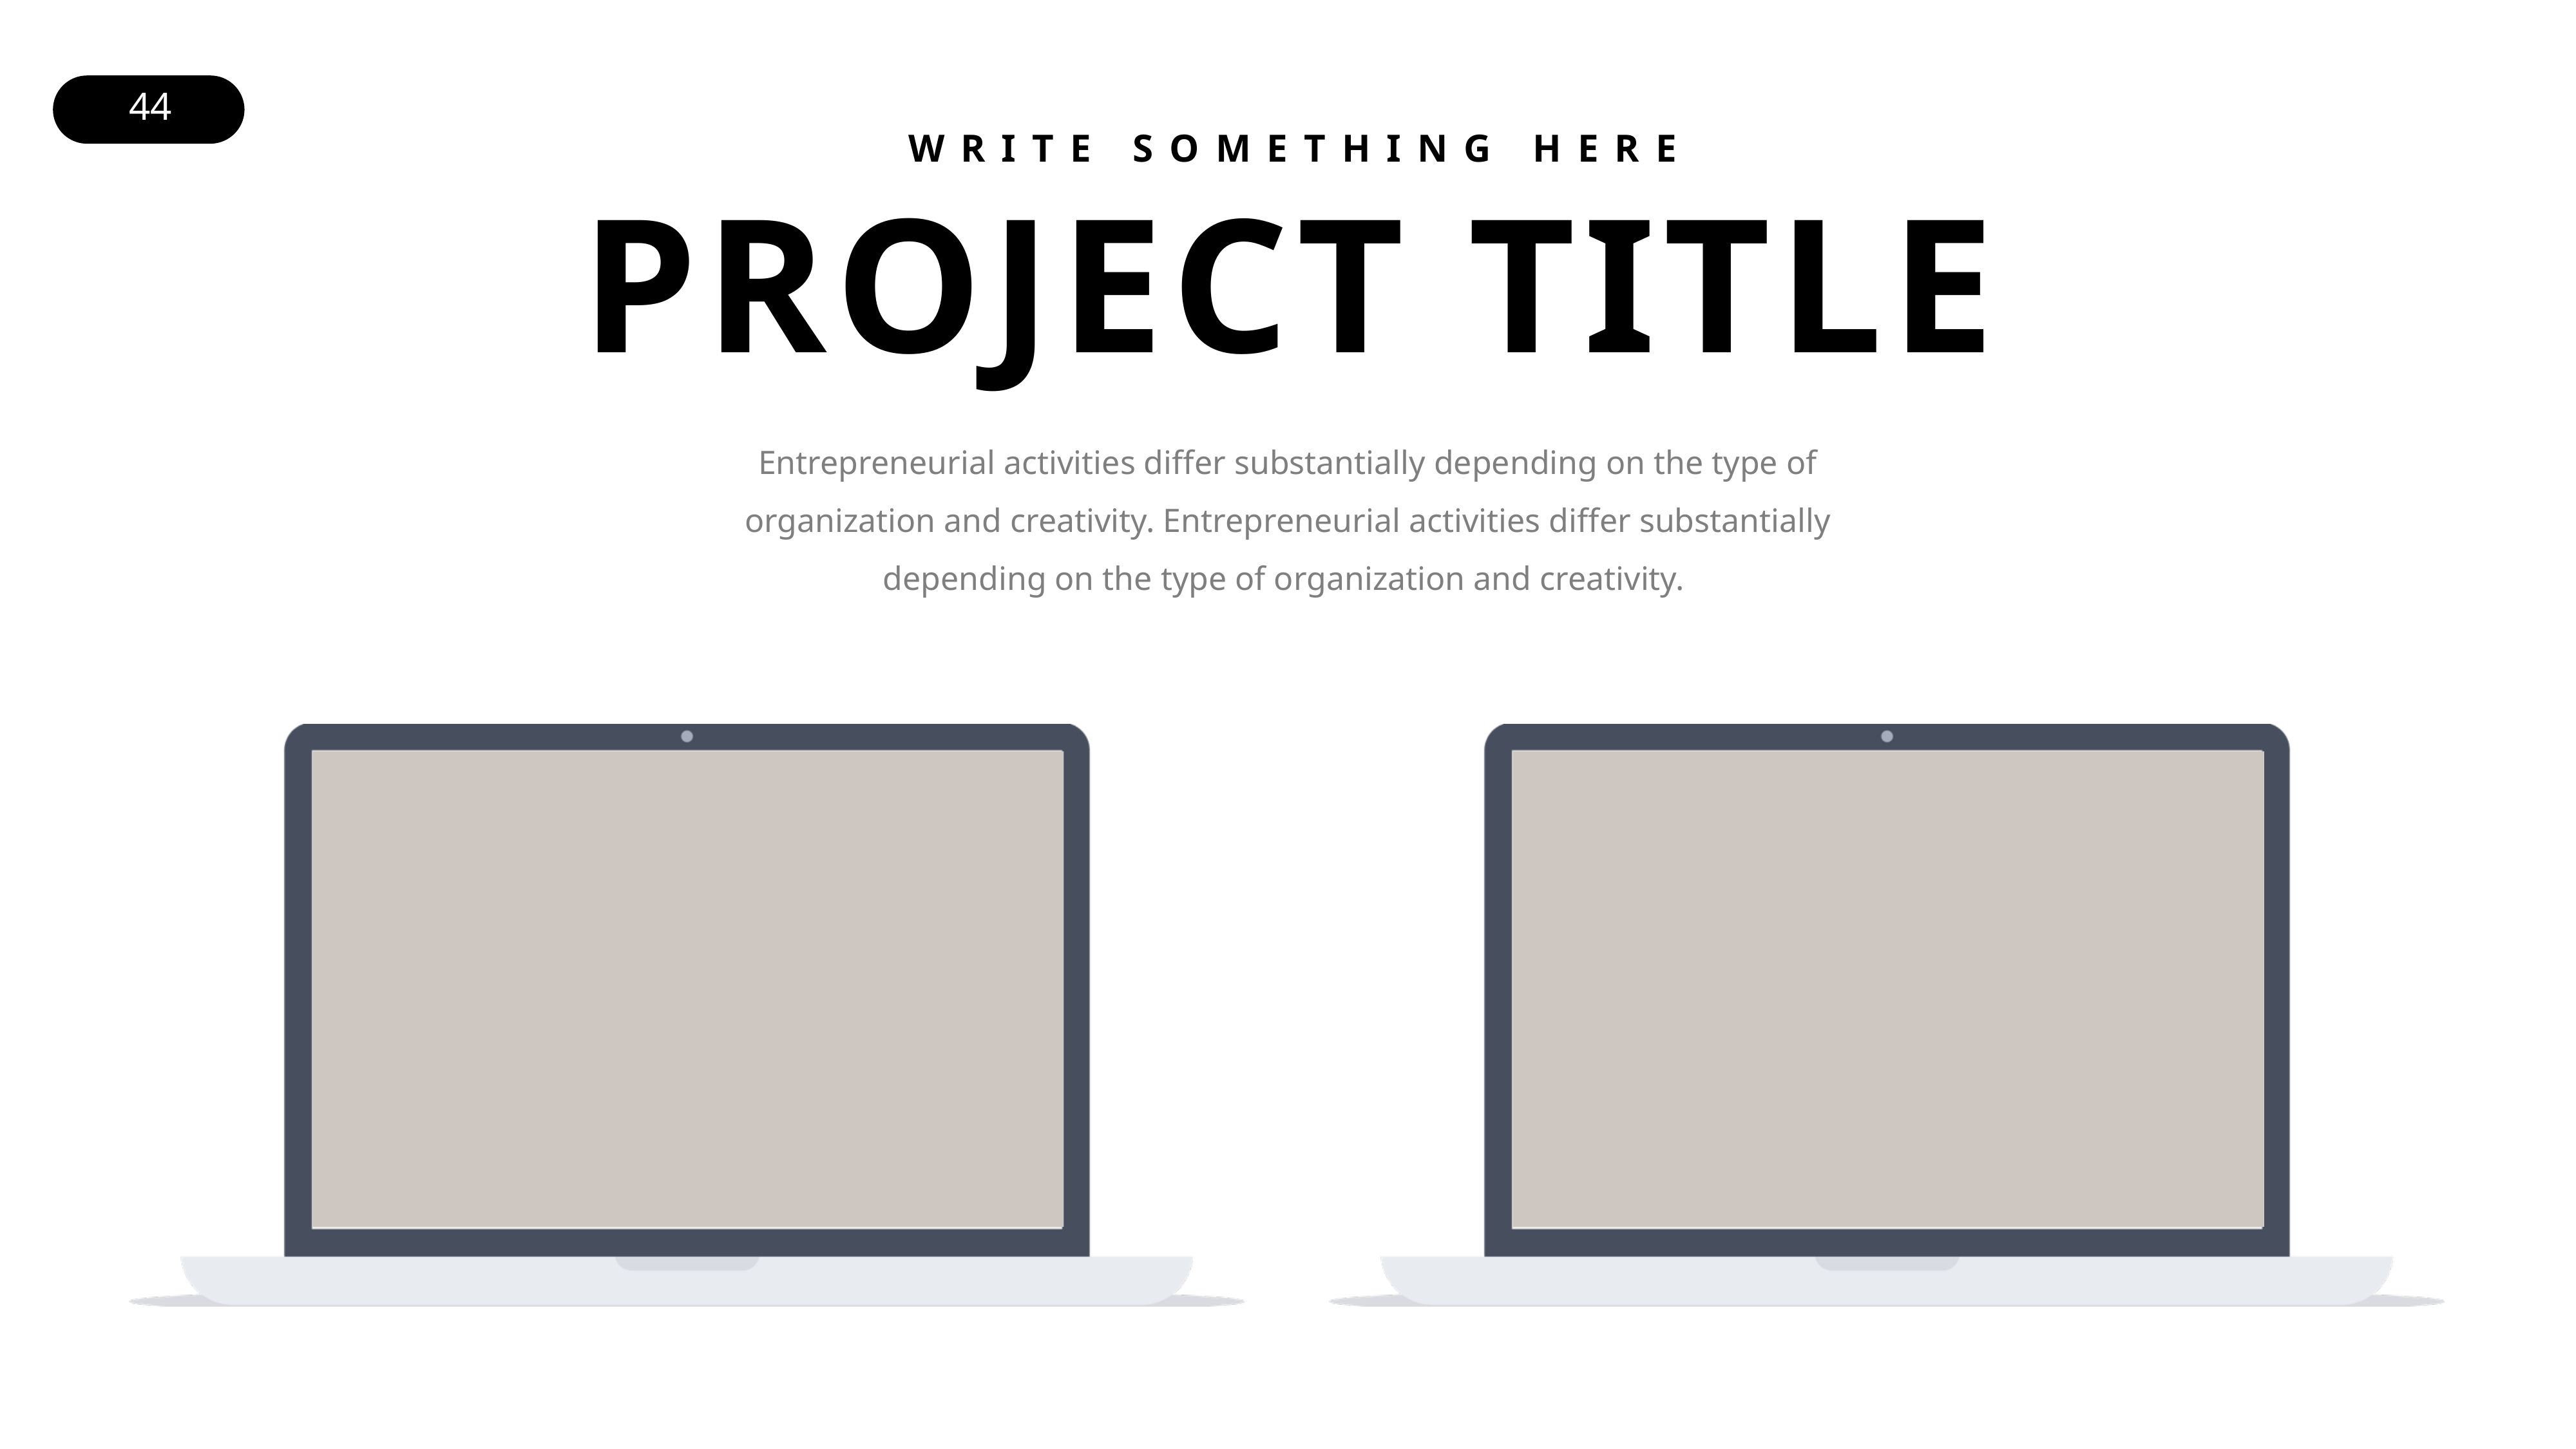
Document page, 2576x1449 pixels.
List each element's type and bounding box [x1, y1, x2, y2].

text_box [127, 724, 1248, 1307]
picture [1513, 752, 2264, 1228]
picture [312, 752, 1064, 1228]
text_box [391, 97, 2188, 603]
text_box [1328, 724, 2448, 1307]
